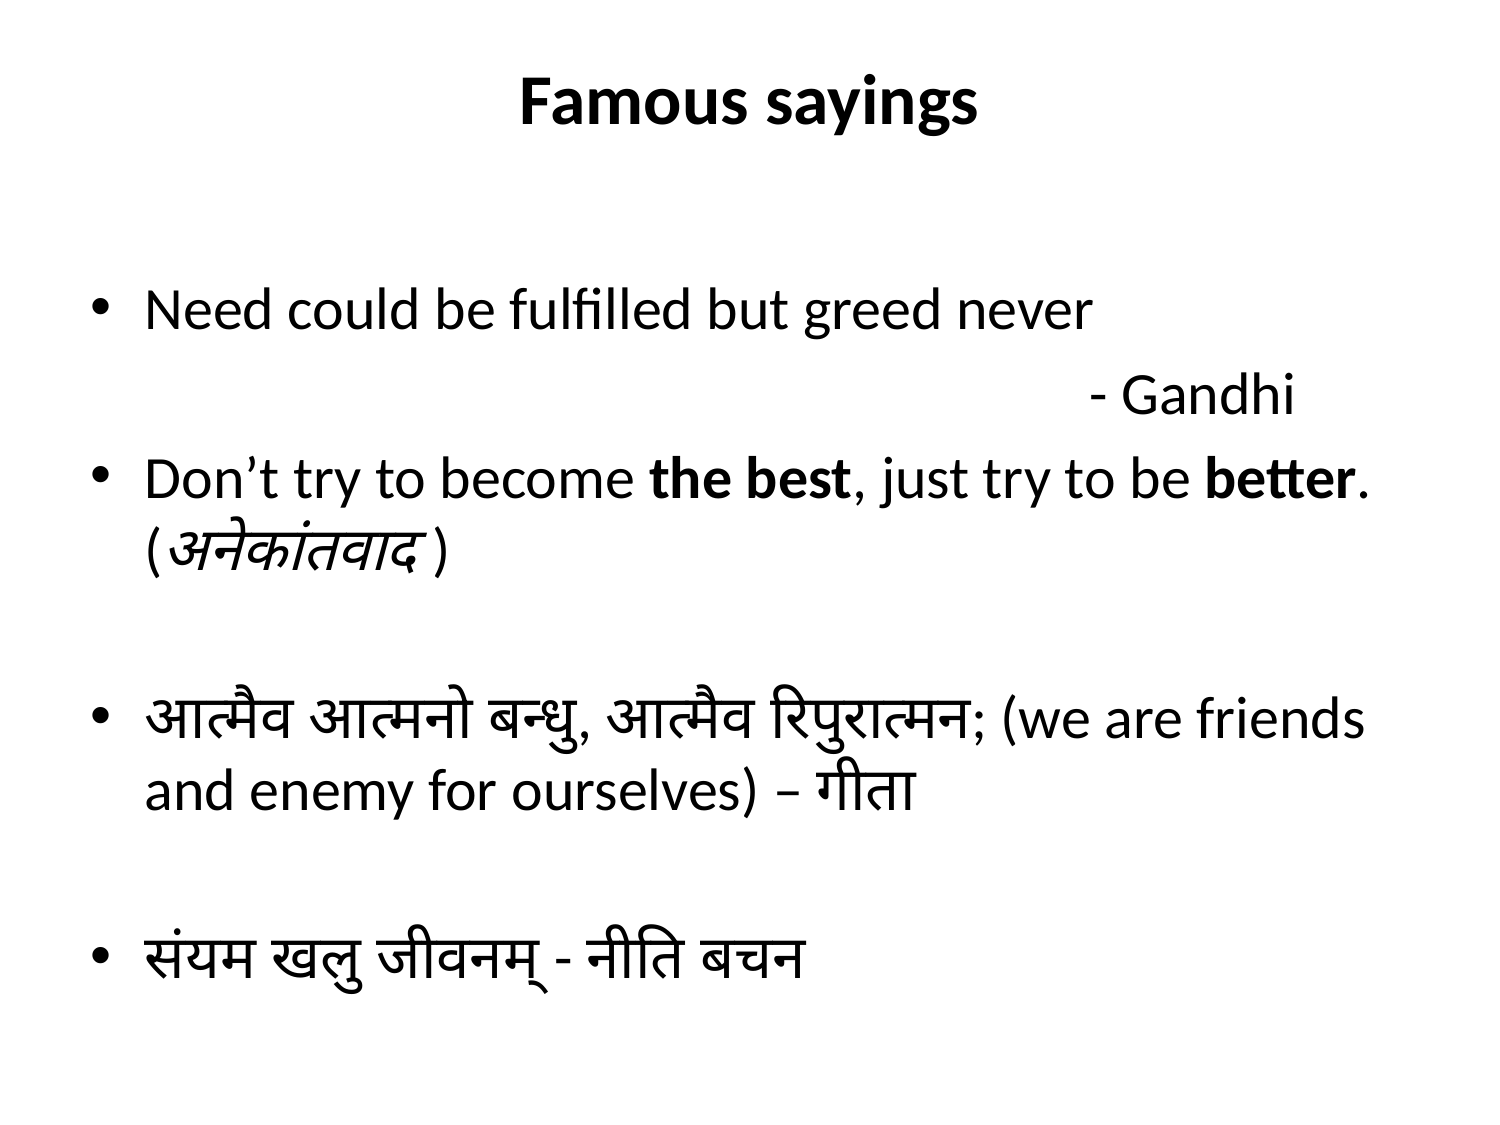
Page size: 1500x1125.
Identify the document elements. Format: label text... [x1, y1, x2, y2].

title Famous sayings [75, 45, 1425, 233]
list Need could be fulfilled but greed never - Gandhi Don’t try to become the best, just try to be better. (अनेकांतवाद ) आत्मैव आत्मनो बन्धु, आत्मैव रिपुरात्मन; (we are friends and enemy for ourselves) – गीता संयम खलु जीवनम् - नीति बचन [75, 262, 1425, 1005]
